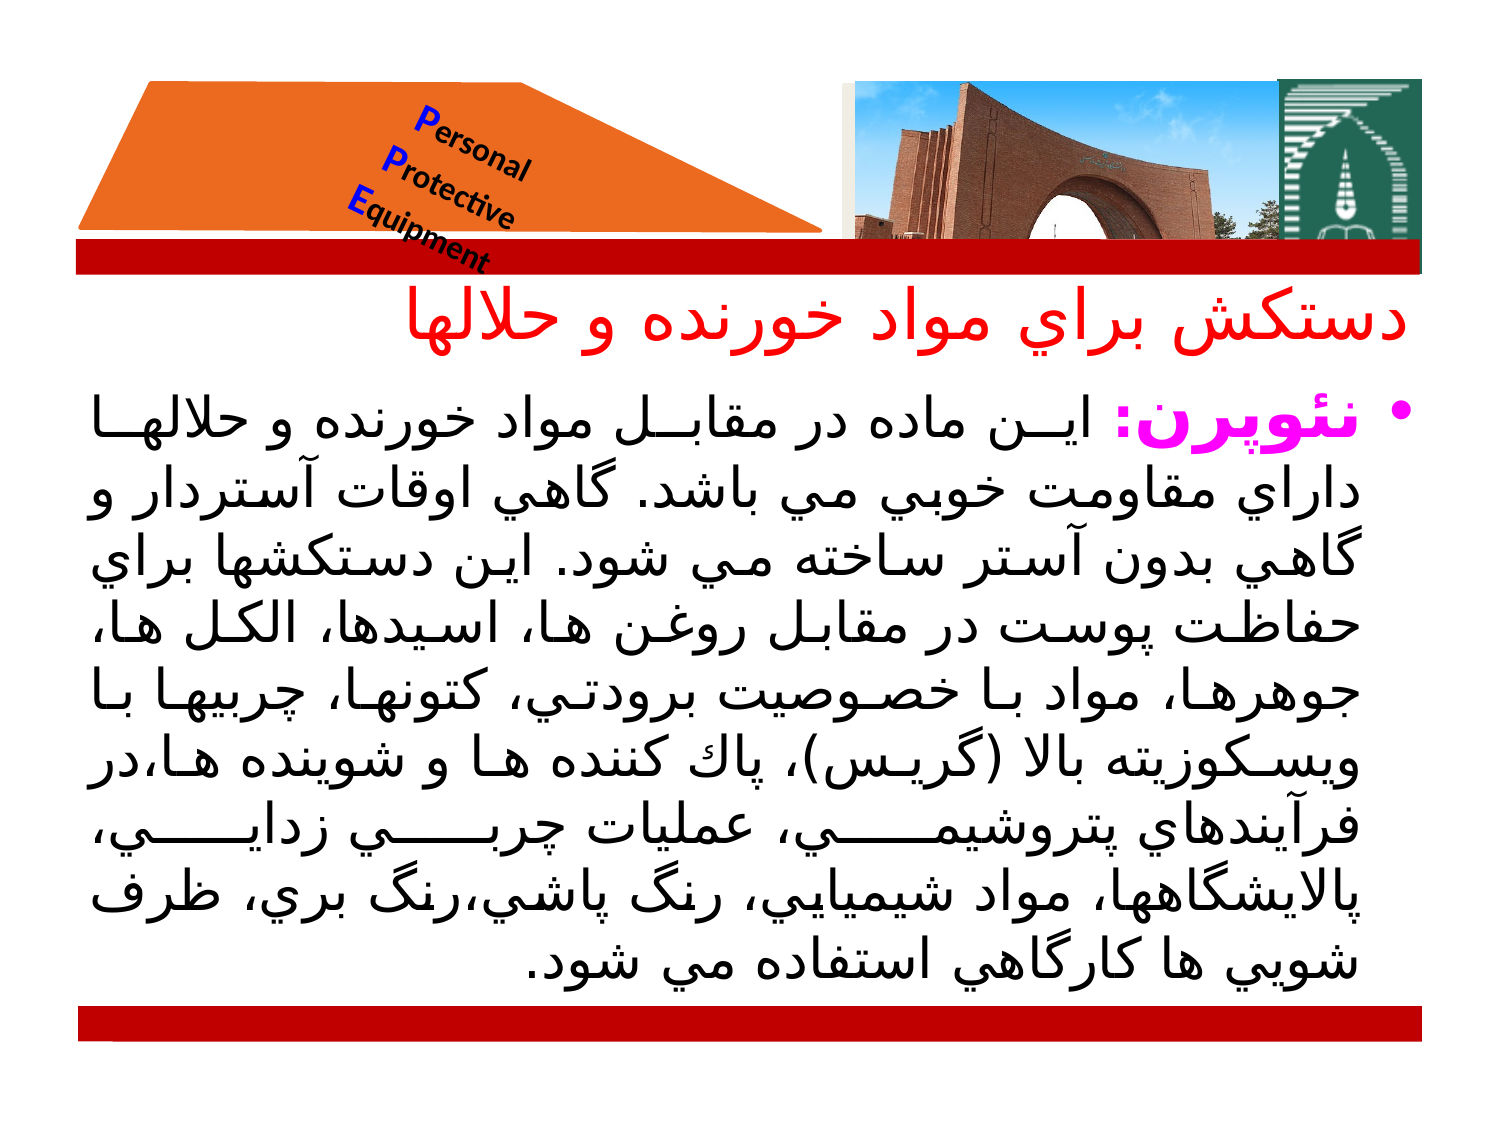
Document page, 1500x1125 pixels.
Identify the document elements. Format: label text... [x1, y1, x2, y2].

list دستكش براي مواد خورنده و حلالها نئوپرن: اين ماده در مقابل مواد خورنده و حلالها داراي مقاومت خوبي مي باشد. گاهي اوقات آستردار و گاهي بدون آستر ساخته مي شود. اين دستكشها براي حفاظت پوست در مقابل روغن ها، اسيدها، الكل ها، جوهرها، مواد با خصوصيت برودتي، كتونها، چربيها با ويسكوزيته بالا (گريس)، پاك كننده ها و شوينده ها،‌در فرآيندهاي پتروشيمي، عمليات چربي زدايي، پالايشگاهها، مواد شيميايي، رنگ پاشي،رنگ بري، ظرف شويي ها كارگاهي استفاده مي شود. [75, 262, 1425, 1005]
picture [855, 79, 1422, 262]
